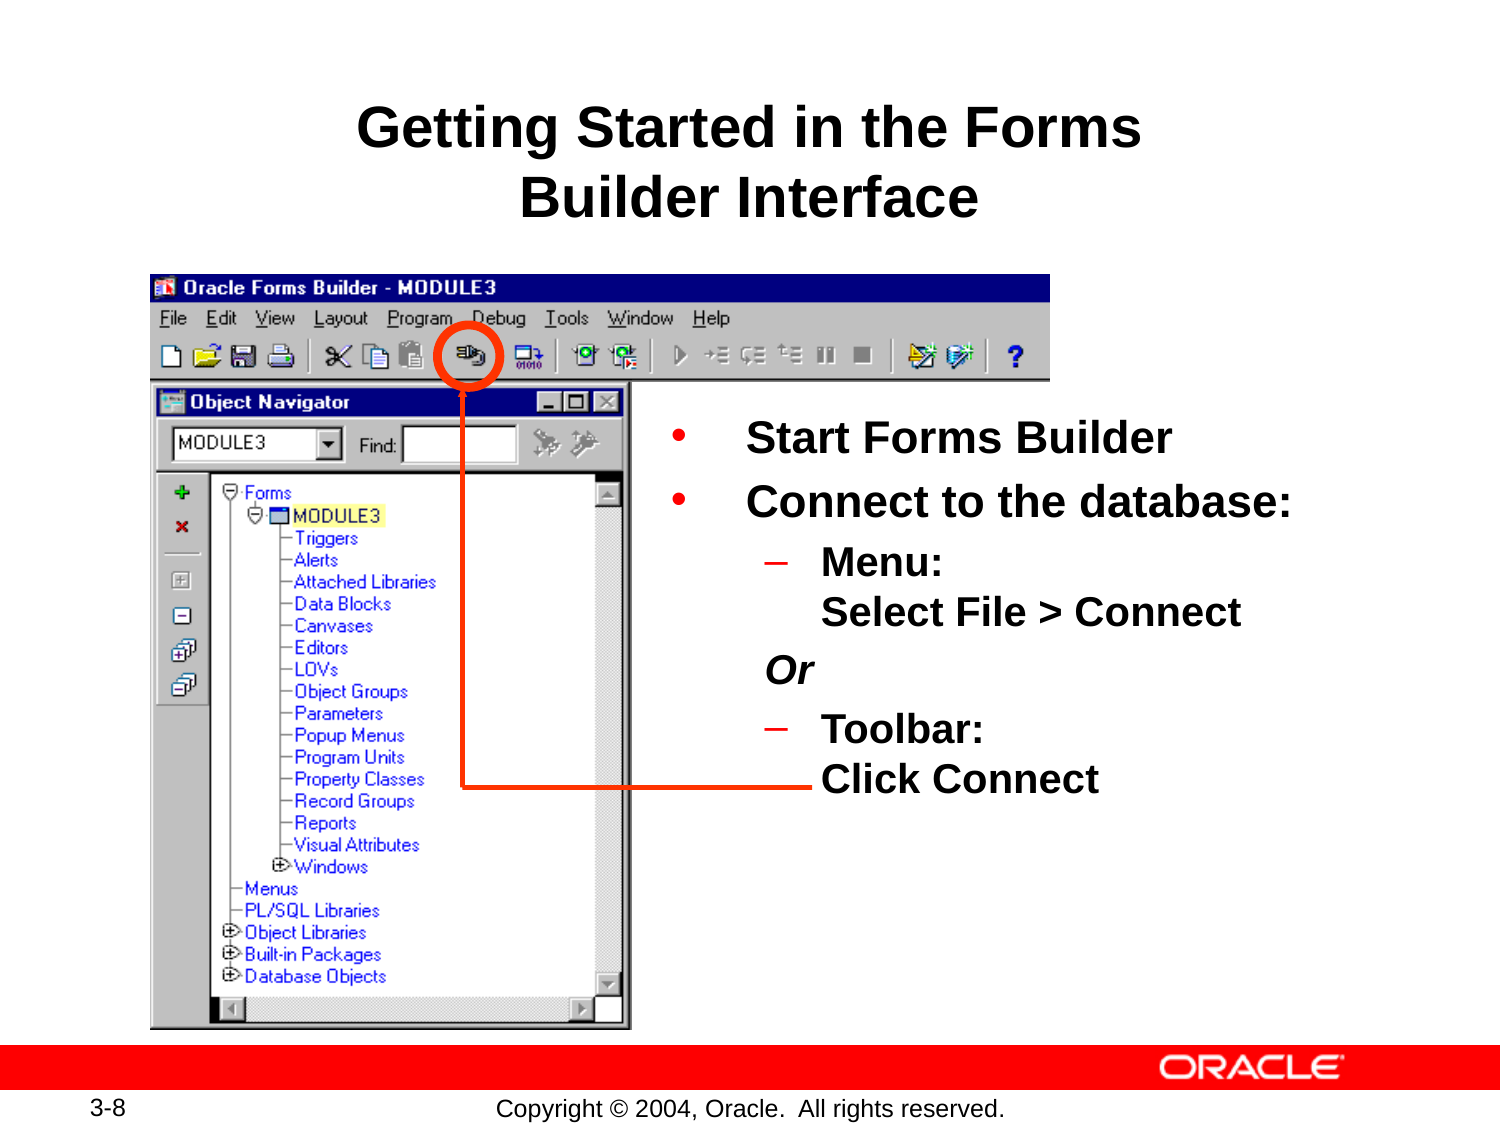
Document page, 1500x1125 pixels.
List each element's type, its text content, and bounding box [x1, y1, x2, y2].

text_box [149, 274, 1051, 1031]
list Start Forms Builder Connect to the database: Menu: Select File > Connect Or Toolbar: Click Connect [1054, 404, 1351, 811]
title Getting Started in the Forms Builder Interface [149, 87, 1351, 232]
